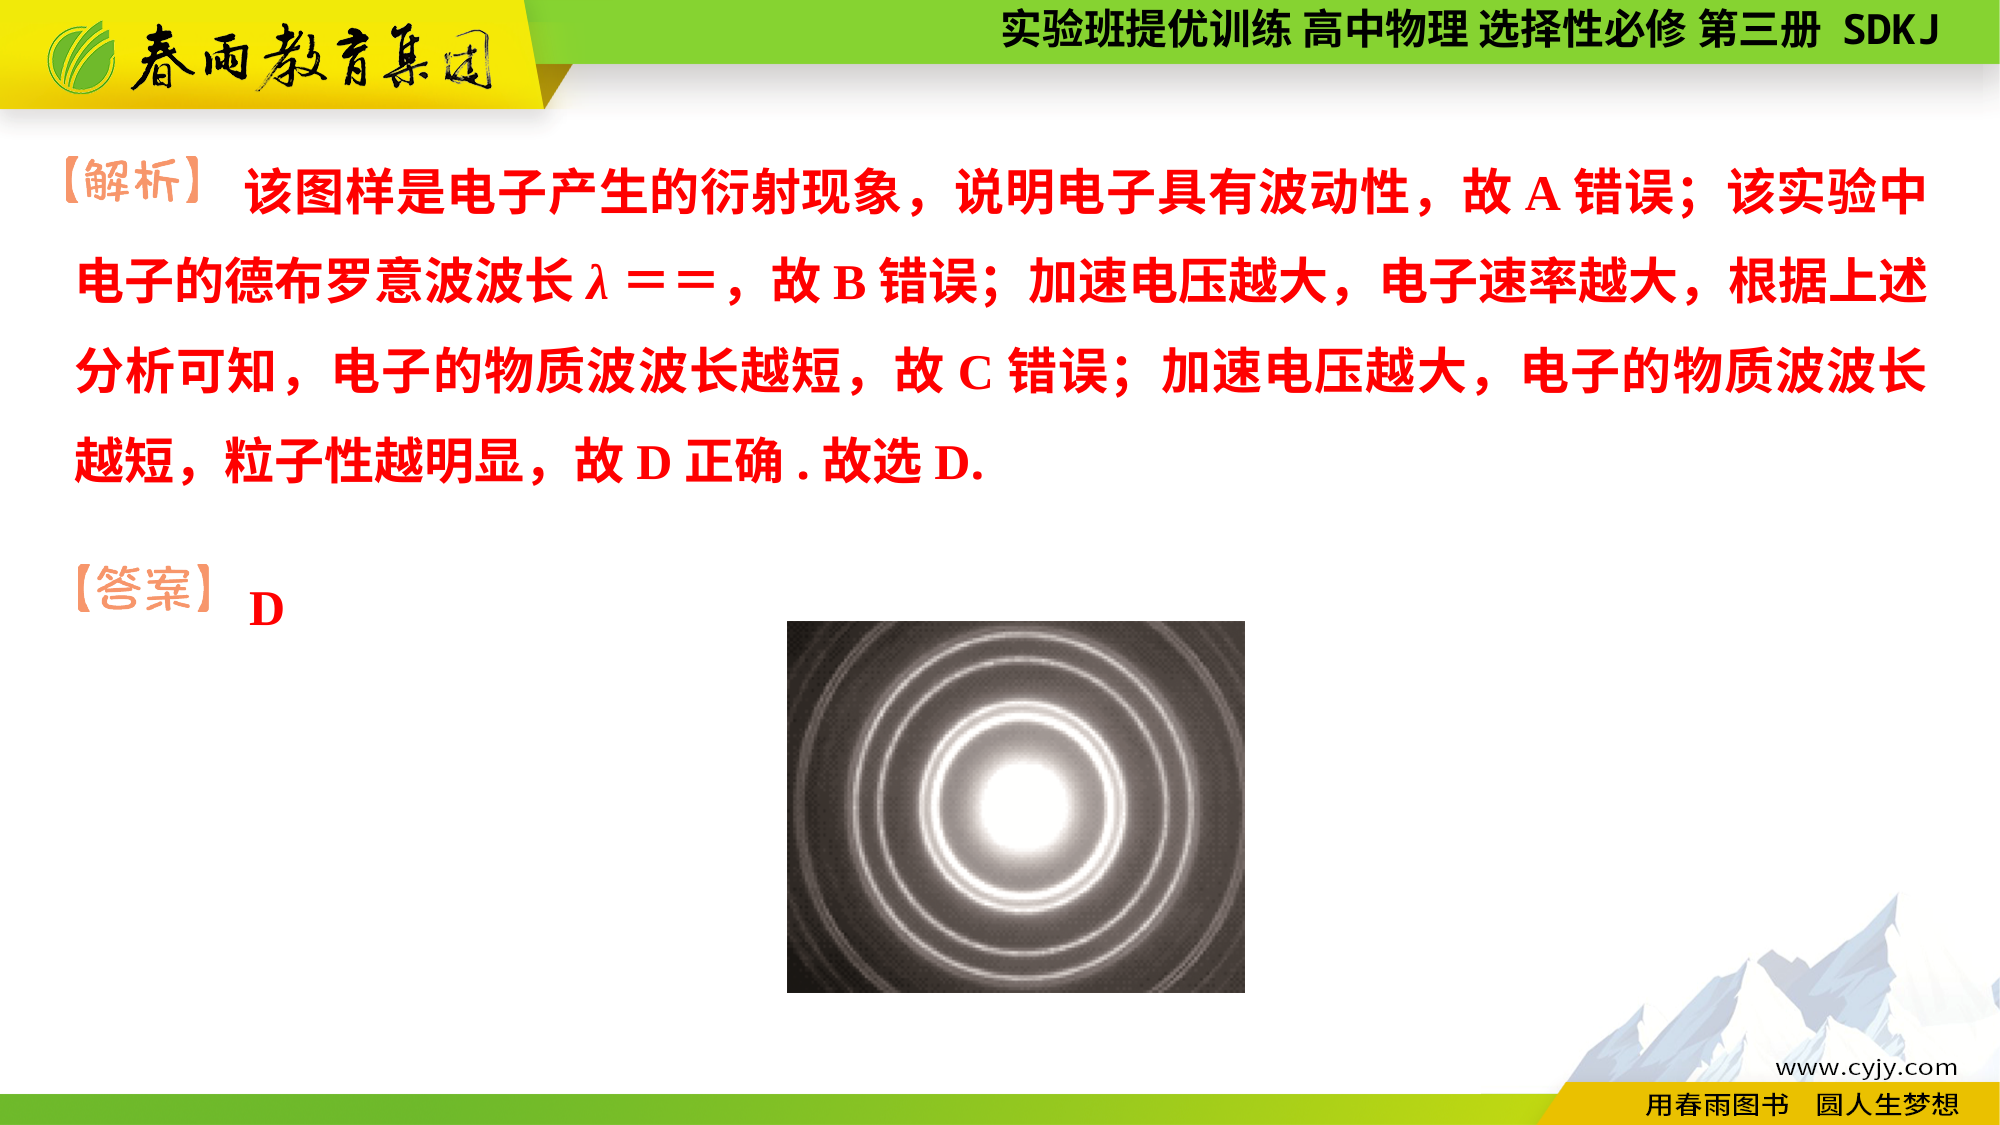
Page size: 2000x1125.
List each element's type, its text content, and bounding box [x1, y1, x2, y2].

picture [0, 0, 2000, 1125]
text_box D [59, 538, 1944, 644]
